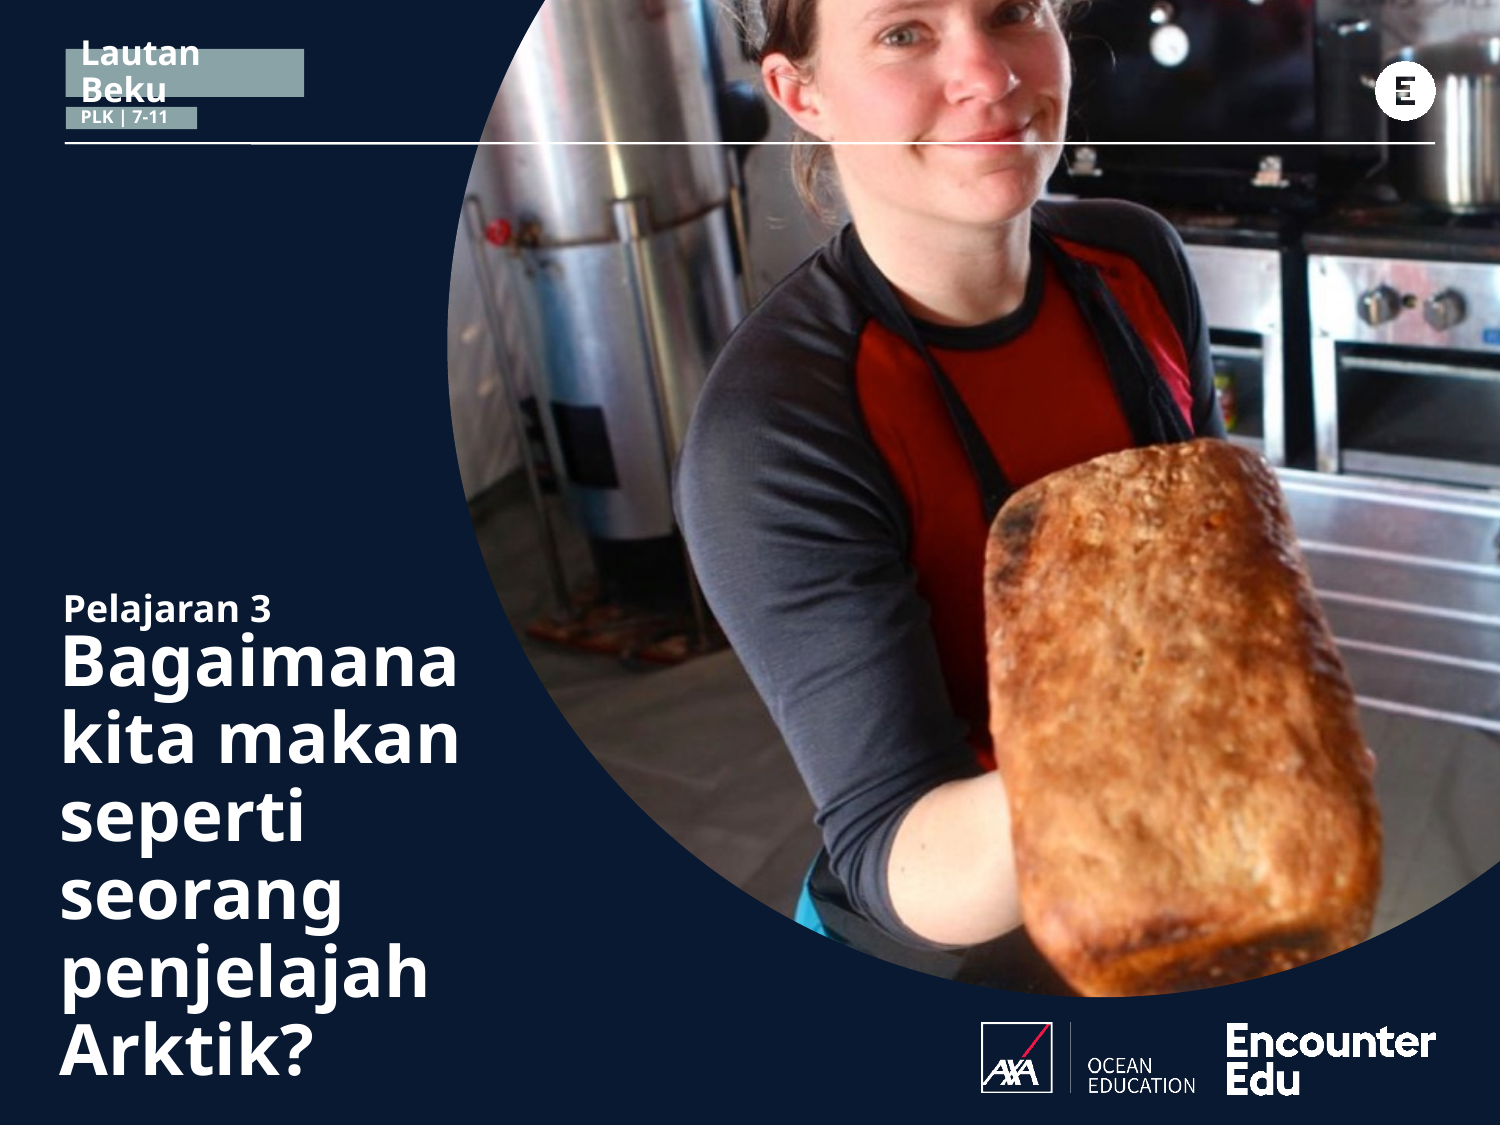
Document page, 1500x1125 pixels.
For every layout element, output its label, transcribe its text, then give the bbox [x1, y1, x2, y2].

list Lautan Beku [65, 48, 305, 98]
list PLK | 7-11 [65, 106, 198, 130]
list Bagaimana kita makan seperti seorang penjelajah Arktik? [51, 614, 489, 962]
picture [1222, 1020, 1443, 1097]
picture [981, 1021, 1195, 1093]
list Pelajaran 3 [54, 582, 445, 614]
text_box [447, 0, 1500, 998]
picture [1373, 58, 1437, 123]
